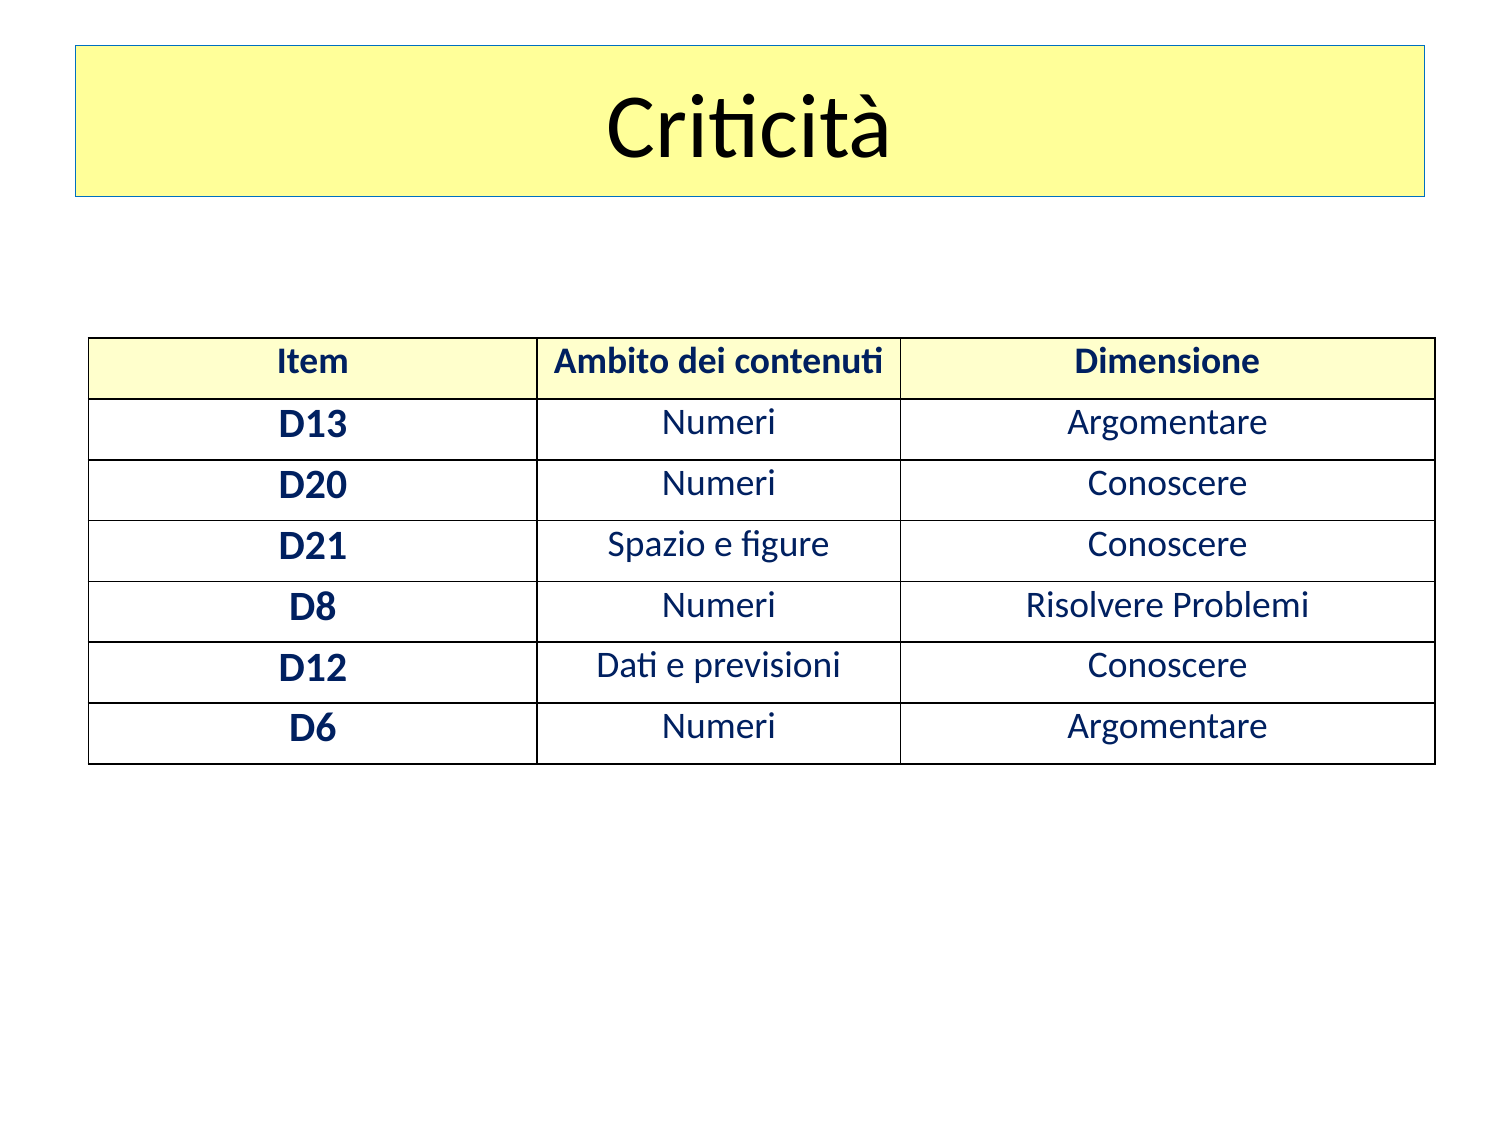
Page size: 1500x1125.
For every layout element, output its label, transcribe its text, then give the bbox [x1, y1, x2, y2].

table_header Ambito dei contenuti [538, 339, 900, 398]
table_cell Dati e previsioni [538, 643, 900, 702]
table_cell Argomentare [901, 704, 1434, 763]
table_header Item [89, 339, 536, 398]
table_cell D8 [89, 582, 536, 641]
table_cell D20 [89, 461, 536, 520]
table_cell Risolvere Problemi [901, 582, 1434, 641]
table_cell D13 [89, 400, 536, 459]
table_cell Numeri [538, 704, 900, 763]
table_cell Numeri [538, 582, 900, 641]
title Criticità [75, 45, 1425, 197]
table_cell D6 [89, 704, 536, 763]
table_cell D12 [89, 643, 536, 702]
table_cell Conoscere [901, 461, 1434, 520]
table_cell D21 [89, 521, 536, 581]
table_cell Argomentare [901, 400, 1434, 459]
table_cell Numeri [538, 461, 900, 520]
table_cell Conoscere [901, 521, 1434, 581]
table_cell Conoscere [901, 643, 1434, 702]
table_header Dimensione [901, 339, 1434, 398]
table_cell Numeri [538, 400, 900, 459]
table_cell Spazio e figure [538, 521, 900, 581]
